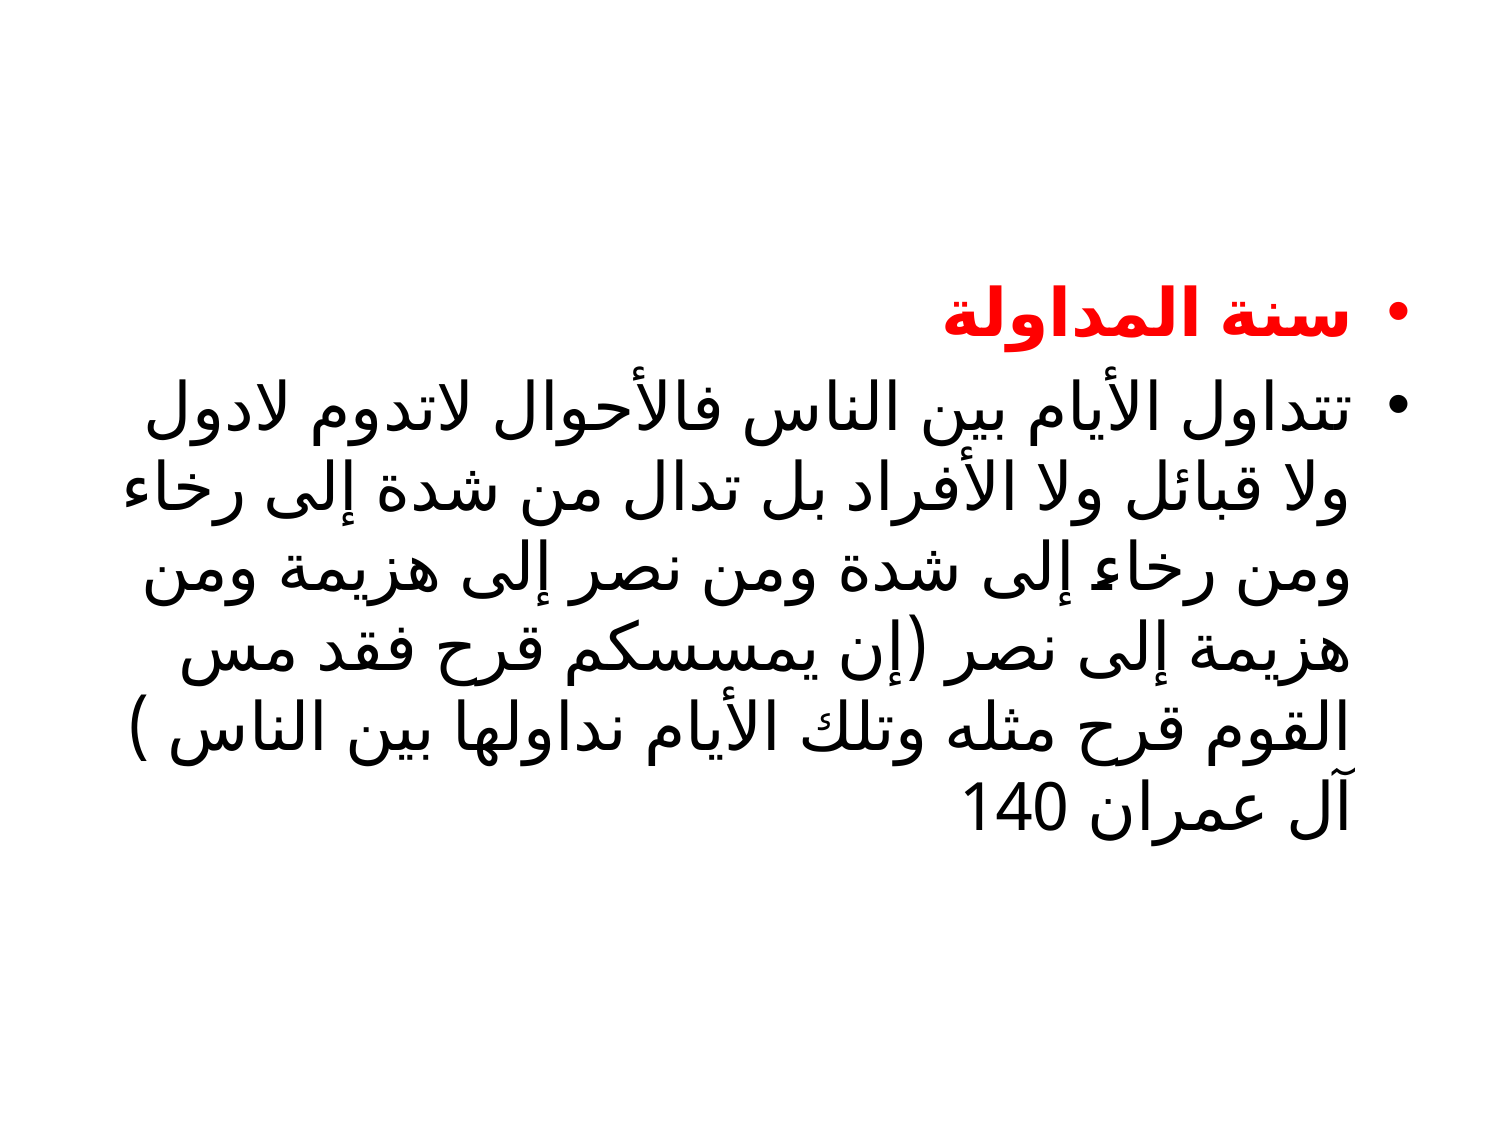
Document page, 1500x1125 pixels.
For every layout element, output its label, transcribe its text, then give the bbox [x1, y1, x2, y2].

list سنة المداولة تتداول الأيام بين الناس فالأحوال لاتدوم لادول ولا قبائل ولا الأفراد بل تدال من شدة إلى رخاء ومن رخاء إلى شدة ومن نصر إلى هزيمة ومن هزيمة إلى نصر (إن يمسسكم قرح فقد مس القوم قرح مثله وتلك الأيام نداولها بين الناس ) آل عمران 140 [75, 262, 1425, 1005]
